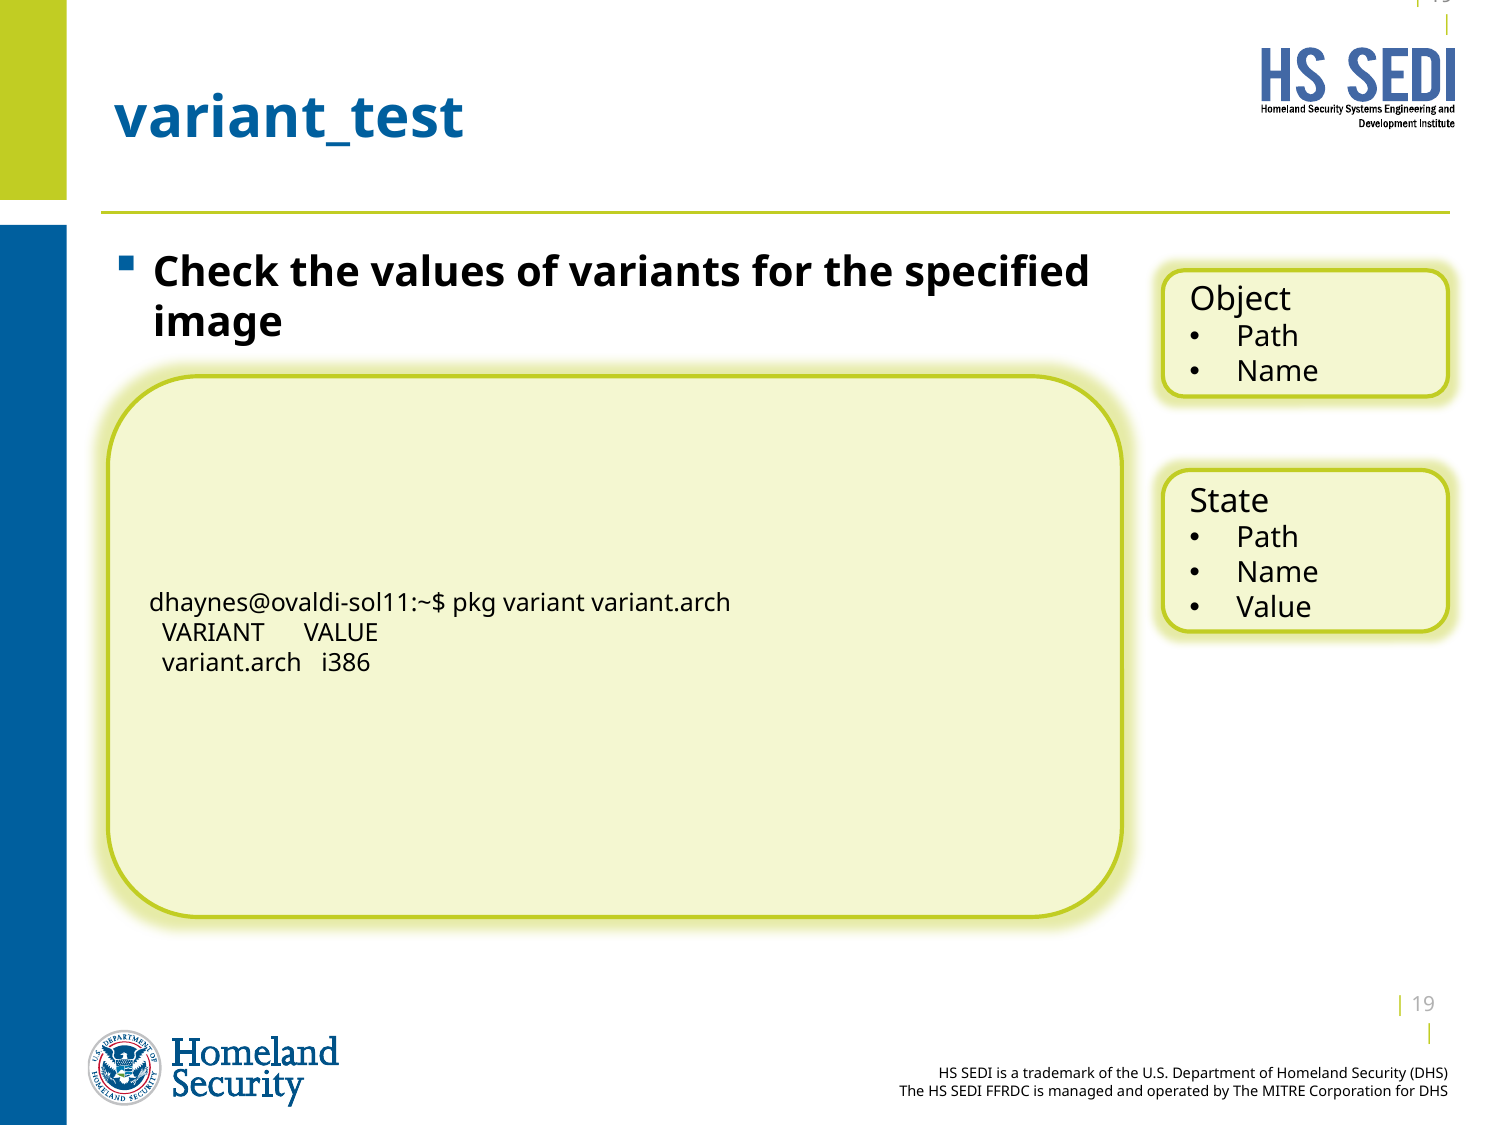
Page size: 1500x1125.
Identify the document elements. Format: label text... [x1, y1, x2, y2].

title variant_test [99, 45, 1248, 188]
text_box [1160, 472, 1174, 629]
text_box State Path Name Value [1174, 471, 1438, 631]
text_box dhaynes@ovaldi-sol11:~$ pkg variant variant.arch VARIANT VALUE variant.arch i386 [105, 374, 1125, 920]
text_box Object Path Name [1174, 270, 1438, 395]
slide_number | 18 | [1368, 1021, 1450, 1052]
list Check the values of variants for the specified image [99, 888, 1129, 1005]
text_box [1160, 270, 1451, 399]
list Check the values of variants for the specified image [99, 237, 1129, 406]
text_box | 18 | [1386, 12, 1468, 43]
text_box [1176, 467, 1434, 471]
text_box [1438, 473, 1451, 629]
